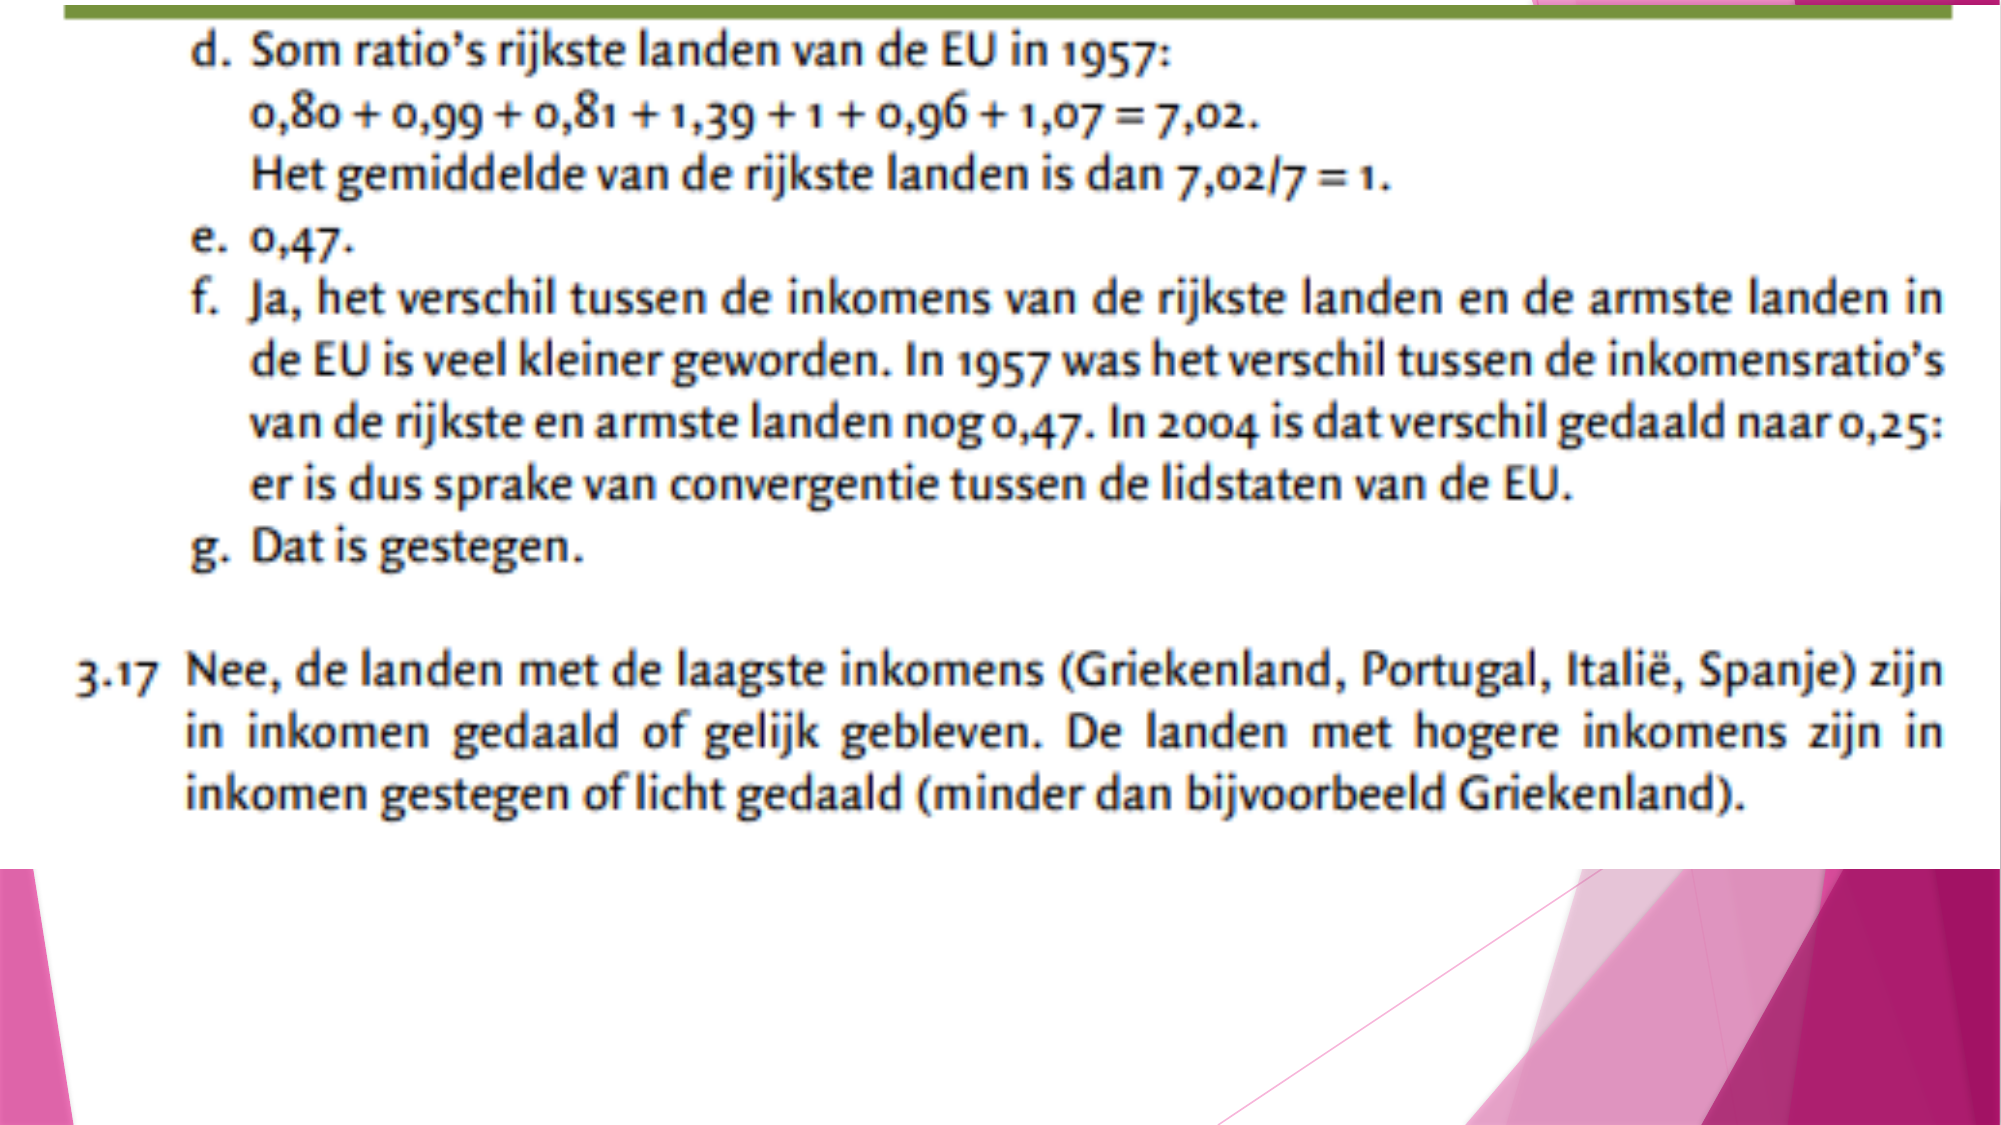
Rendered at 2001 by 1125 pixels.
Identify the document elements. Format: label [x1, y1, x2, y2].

picture [0, 5, 2000, 870]
